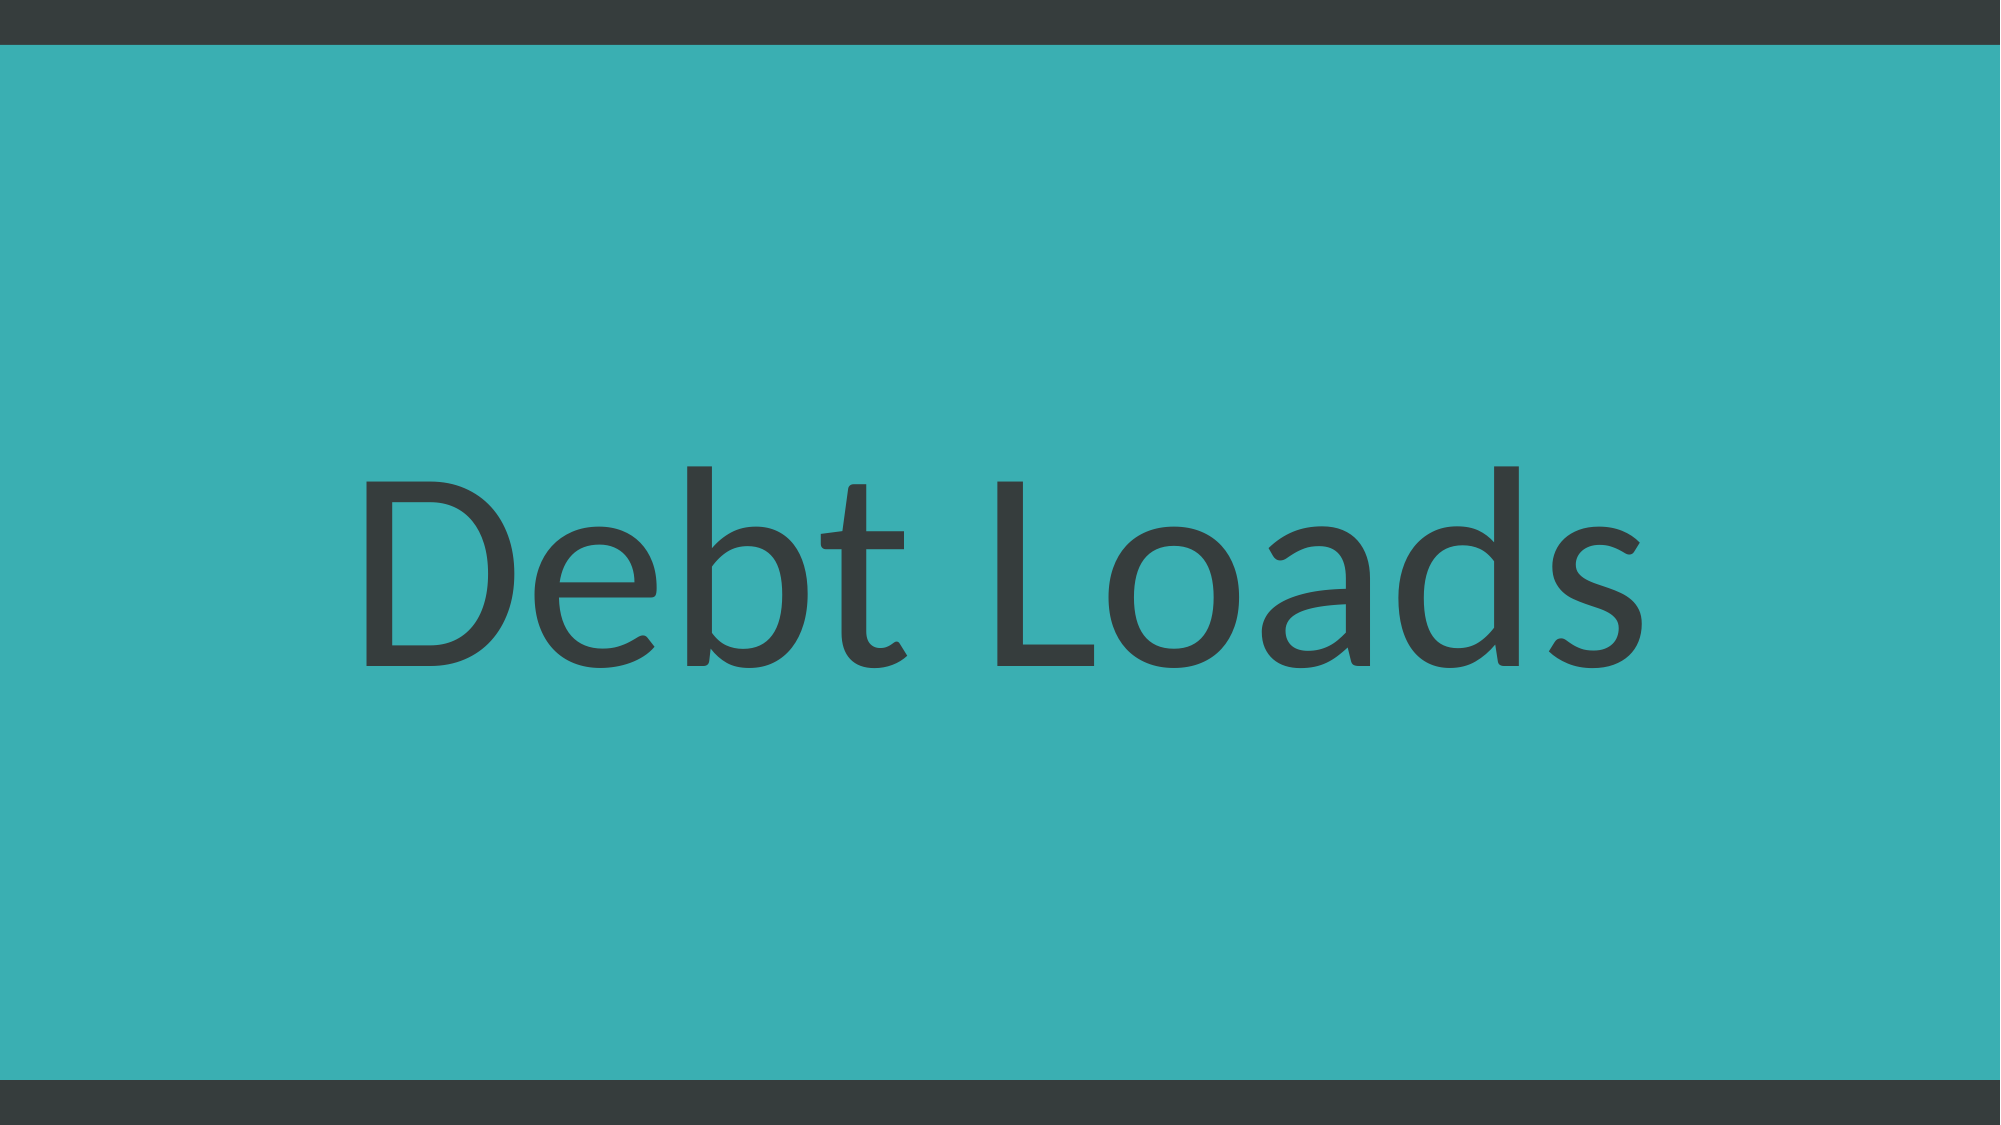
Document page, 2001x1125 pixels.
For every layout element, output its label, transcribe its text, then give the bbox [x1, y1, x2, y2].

title Debt Loads [212, 349, 1788, 737]
